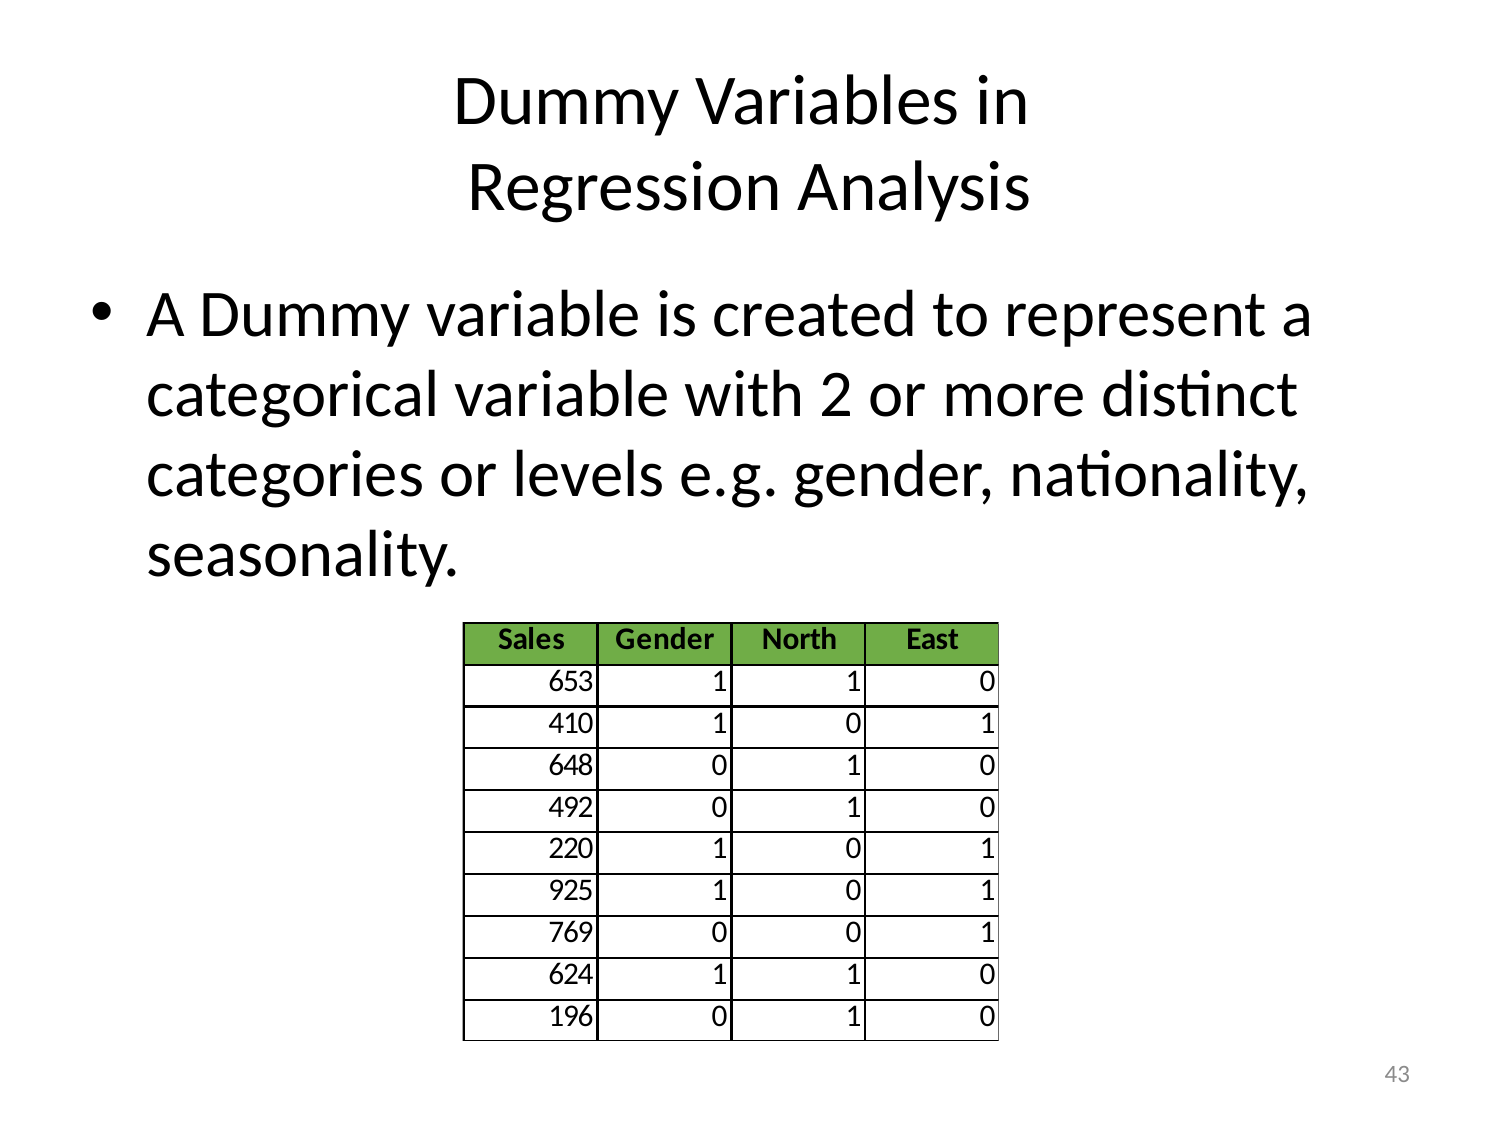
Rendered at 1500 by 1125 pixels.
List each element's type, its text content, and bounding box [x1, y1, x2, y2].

picture [462, 621, 1001, 1043]
list A Dummy variable is created to represent a categorical variable with 2 or more distinct categories or levels e.g. gender, nationality, seasonality. [75, 262, 1425, 1005]
slide_number 43 [1074, 1042, 1425, 1103]
title Dummy Variables in Regression Analysis [75, 45, 1425, 233]
